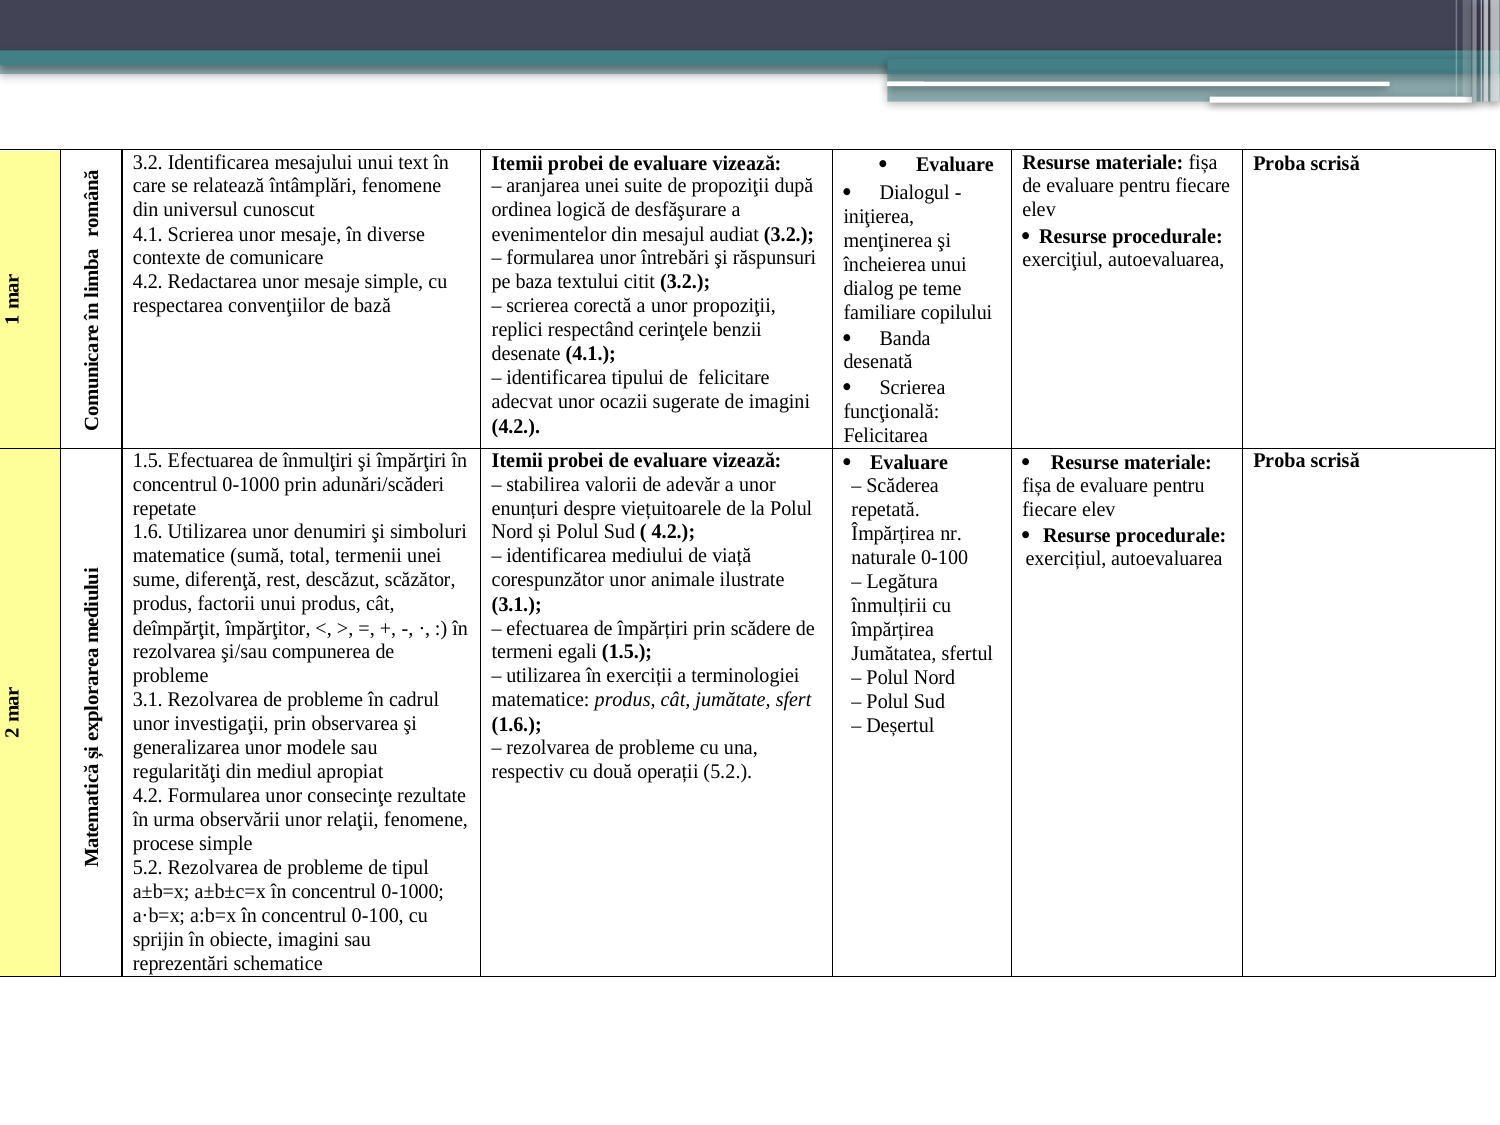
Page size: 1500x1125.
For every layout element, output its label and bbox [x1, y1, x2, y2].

picture [0, 149, 1500, 977]
